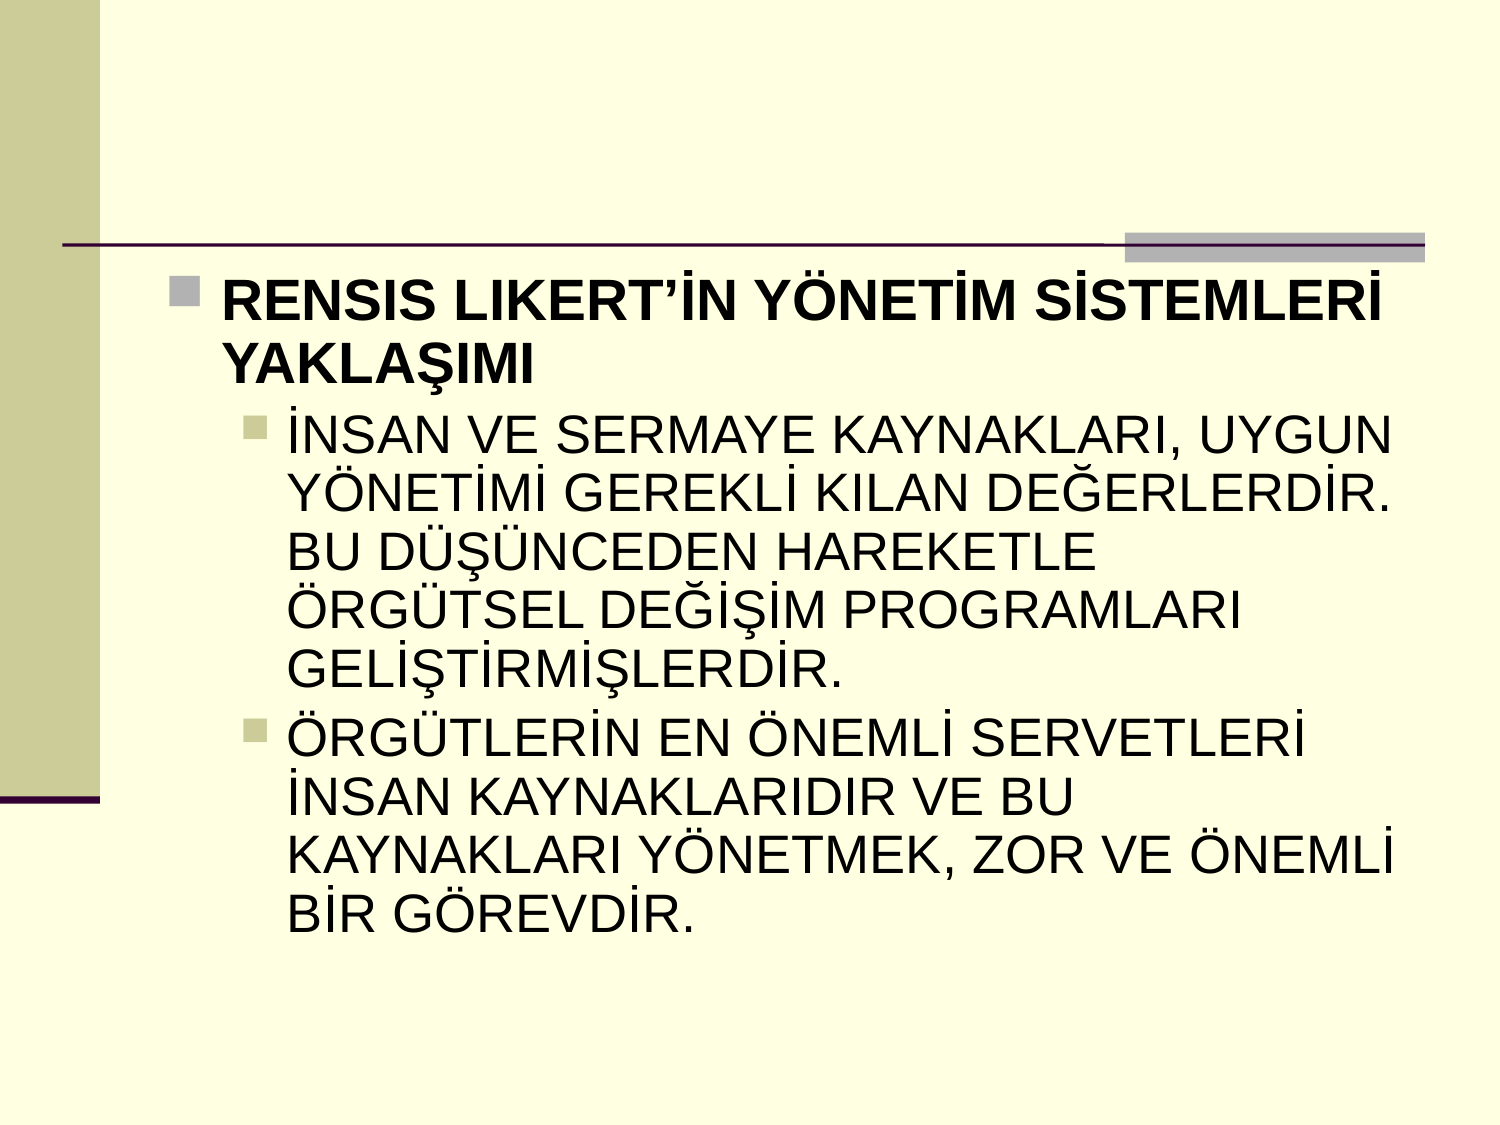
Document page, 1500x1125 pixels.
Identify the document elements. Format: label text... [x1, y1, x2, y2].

list RENSIS LIKERT’İN YÖNETİM SİSTEMLERİ YAKLAŞIMI İNSAN VE SERMAYE KAYNAKLARI, UYGUN YÖNETİMİ GEREKLİ KILAN DEĞERLERDİR. BU DÜŞÜNCEDEN HAREKETLE ÖRGÜTSEL DEĞİŞİM PROGRAMLARI GELİŞTİRMİŞLERDİR. ÖRGÜTLERİN EN ÖNEMLİ SERVETLERİ İNSAN KAYNAKLARIDIR VE BU KAYNAKLARI YÖNETMEK, ZOR VE ÖNEMLİ BİR GÖREVDİR. [149, 262, 1426, 1006]
